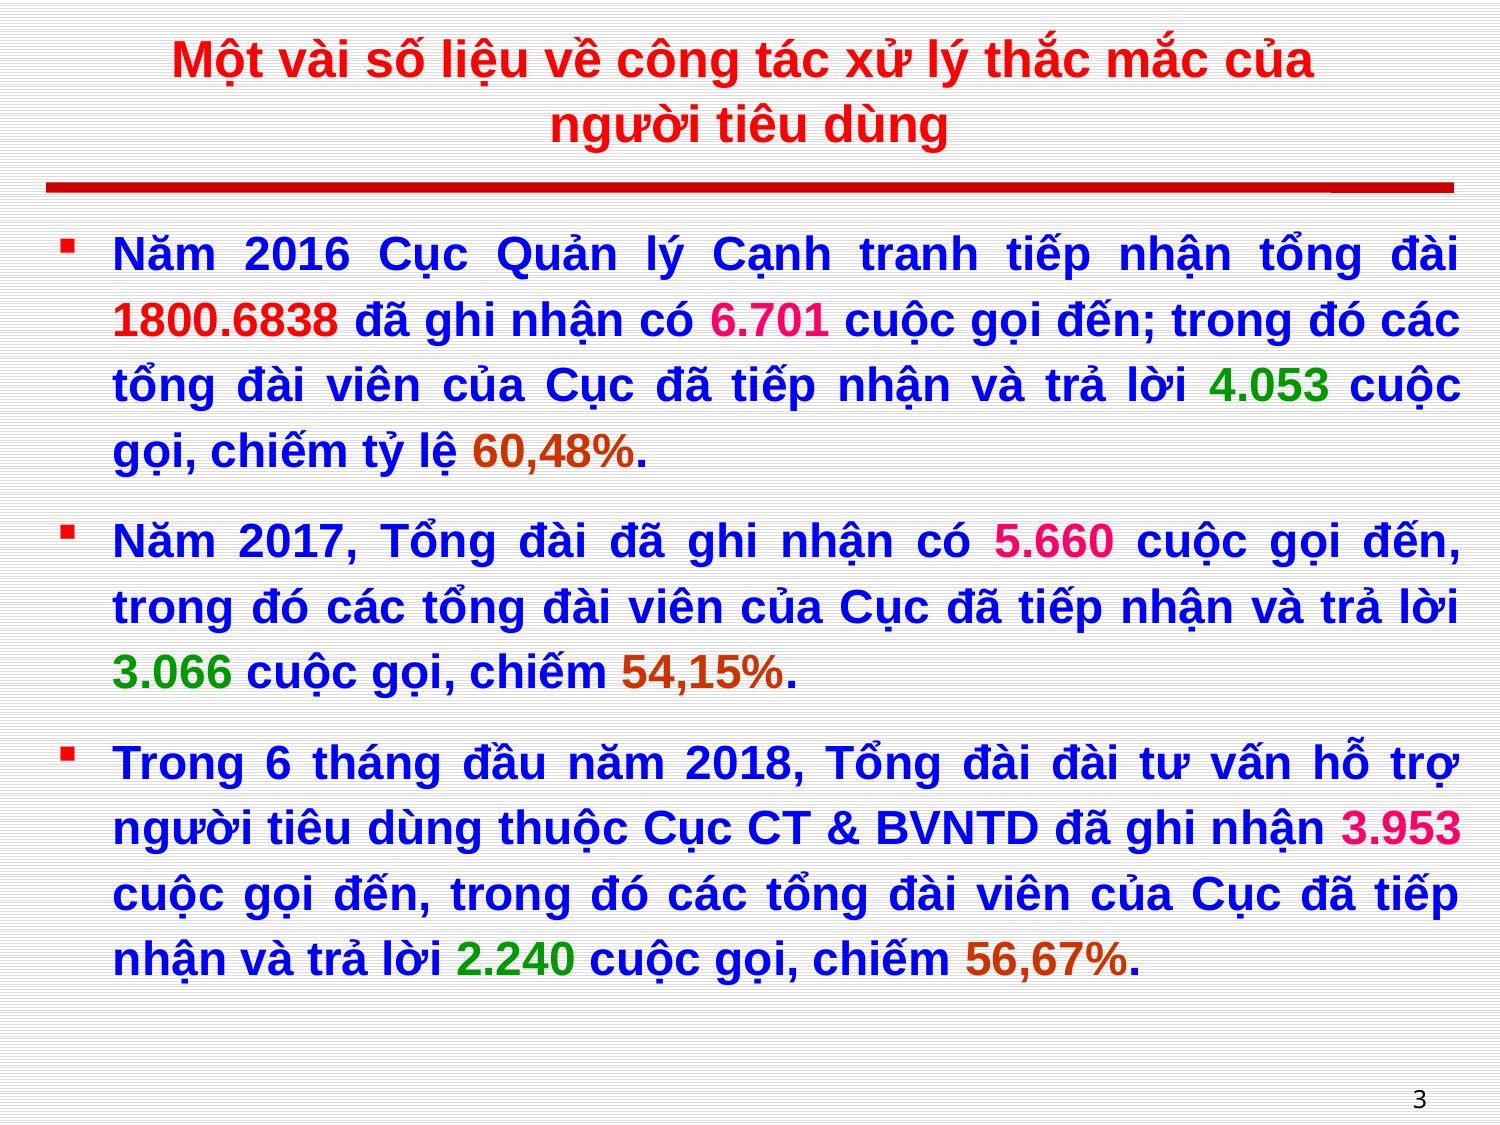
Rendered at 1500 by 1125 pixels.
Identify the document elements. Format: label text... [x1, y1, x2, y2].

title Một vài số liệu về công tác xử lý thắc mắc của người tiêu dùng [38, 24, 1463, 150]
text_box Năm 2016 Cục Quản lý Cạnh tranh tiếp nhận tổng đài 1800.6838 đã ghi nhận có 6.701 cuộc gọi đến; trong đó các tổng đài viên của Cục đã tiếp nhận và trả lời 4.053 cuộc gọi, chiếm tỷ lệ 60,48%. Năm 2017, Tổng đài đã ghi nhận có 5.660 cuộc gọi đến, trong đó các tổng đài viên của Cục đã tiếp nhận và trả lời 3.066 cuộc gọi, chiếm 54,15%. Trong 6 tháng đầu năm 2018, Tổng đài đài tư vấn hỗ trợ người tiêu dùng thuộc Cục CT & BVNTD đã ghi nhận 3.953 cuộc gọi đến, trong đó các tổng đài viên của Cục đã tiếp nhận và trả lời 2.240 cuộc gọi, chiếm 56,67%. [23, 199, 1477, 1088]
